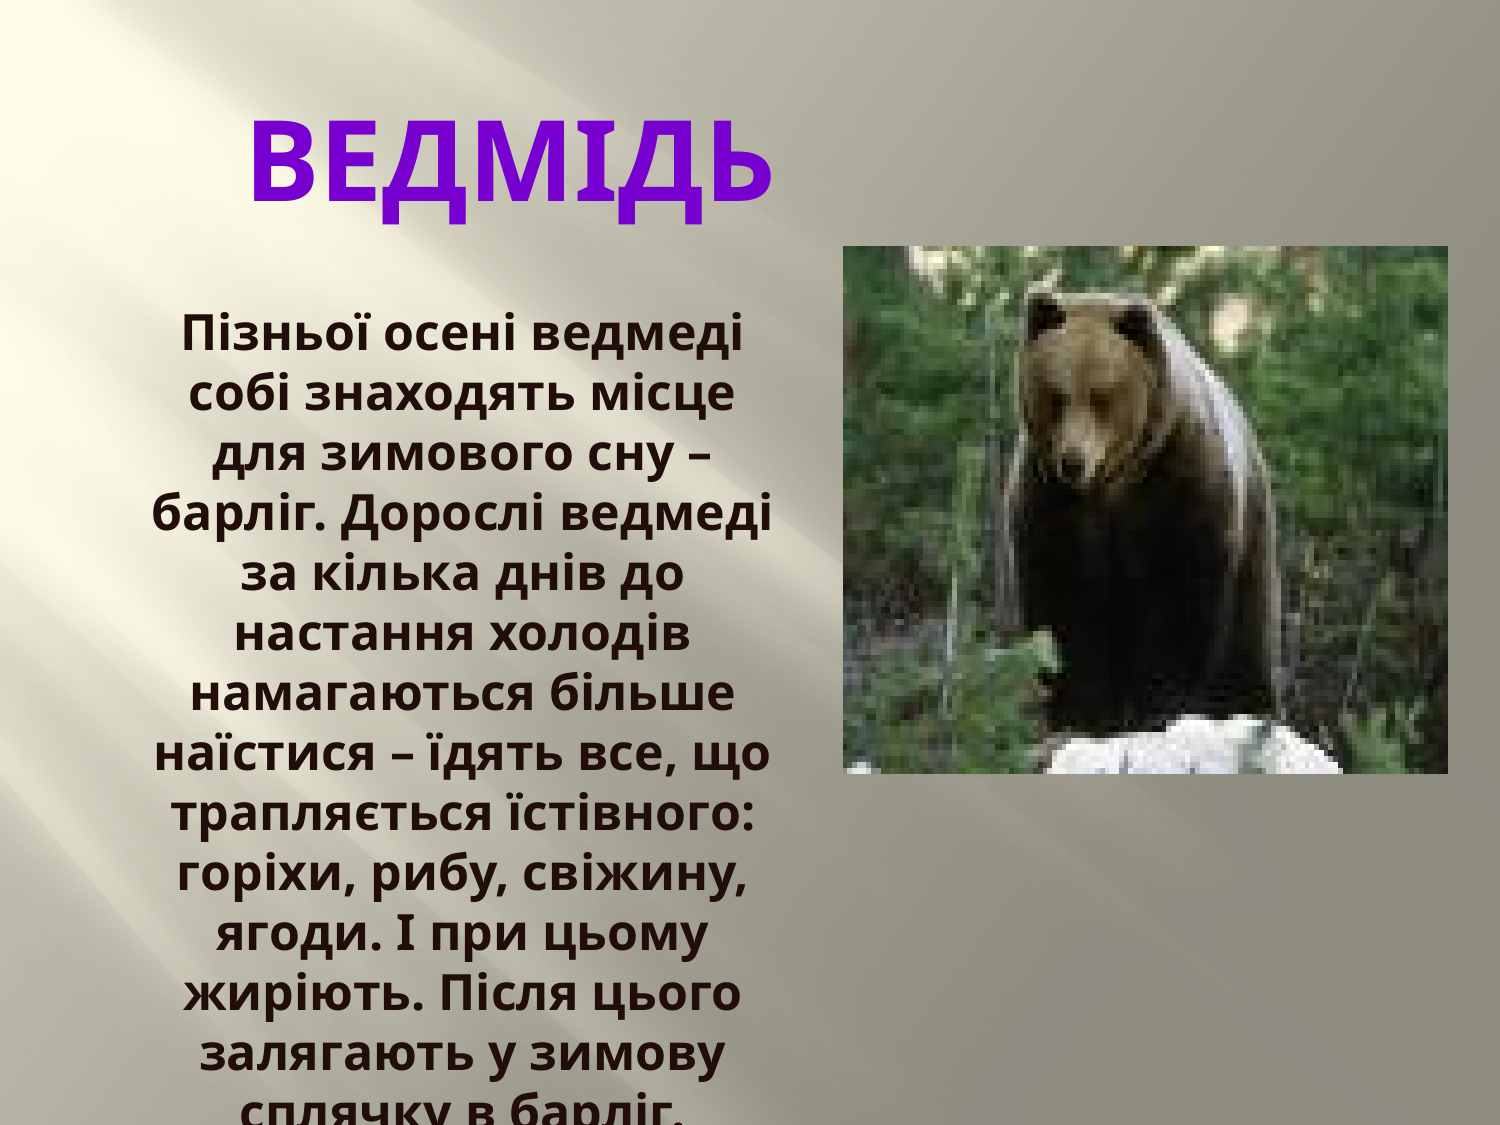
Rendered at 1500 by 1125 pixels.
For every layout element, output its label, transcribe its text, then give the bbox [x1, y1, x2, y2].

text_box Ведмідь [228, 81, 822, 232]
picture [843, 245, 1448, 774]
text_box Пізньої осені ведмеді собі знаходять місце для зимового сну – барліг. Дорослі ведмеді за кілька днів до настання холодів намагаються більше наїстися – їдять все, що трапляється їстівного: горіхи, рибу, свіжину, ягоди. І при цьому жиріють. Після цього залягають у зимову сплячку в барліг. [128, 292, 797, 1125]
